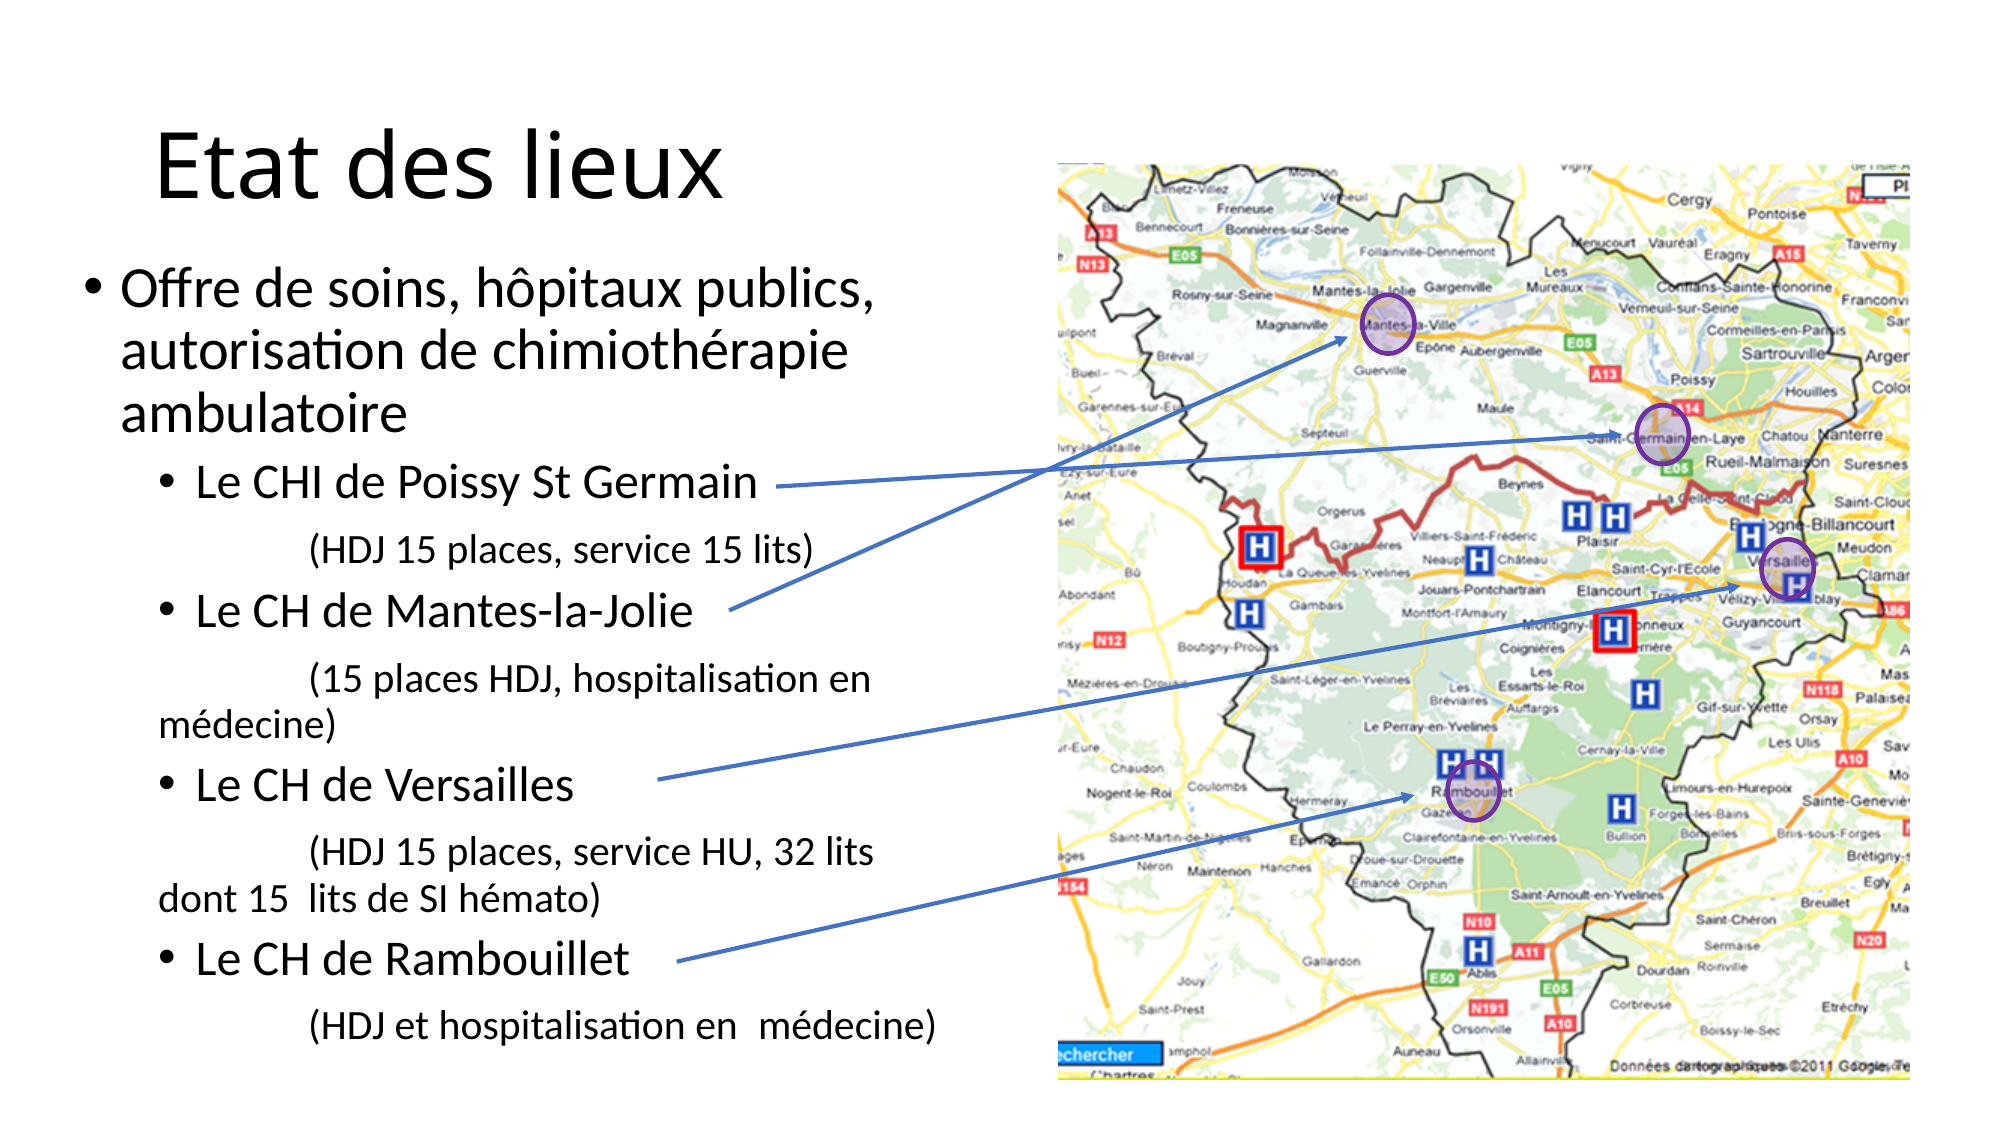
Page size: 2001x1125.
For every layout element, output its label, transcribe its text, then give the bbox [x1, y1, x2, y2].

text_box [1058, 163, 1910, 1080]
title Etat des lieux [137, 59, 1863, 278]
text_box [729, 336, 1349, 585]
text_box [657, 585, 1741, 780]
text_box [776, 434, 1622, 487]
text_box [676, 795, 1415, 962]
list Offre de soins, hôpitaux publics, autorisation de chimiothérapie ambulatoire Le CHI de Poissy St Germain (HDJ 15 places, service 15 lits) Le CH de Mantes-la-Jolie (15 places HDJ, hospitalisation en médecine) Le CH de Versailles (HDJ 15 places, service HU, 32 lits dont 15 lits de SI hémato) Le CH de Rambouillet (HDJ et hospitalisation en médecine) [68, 249, 960, 1099]
